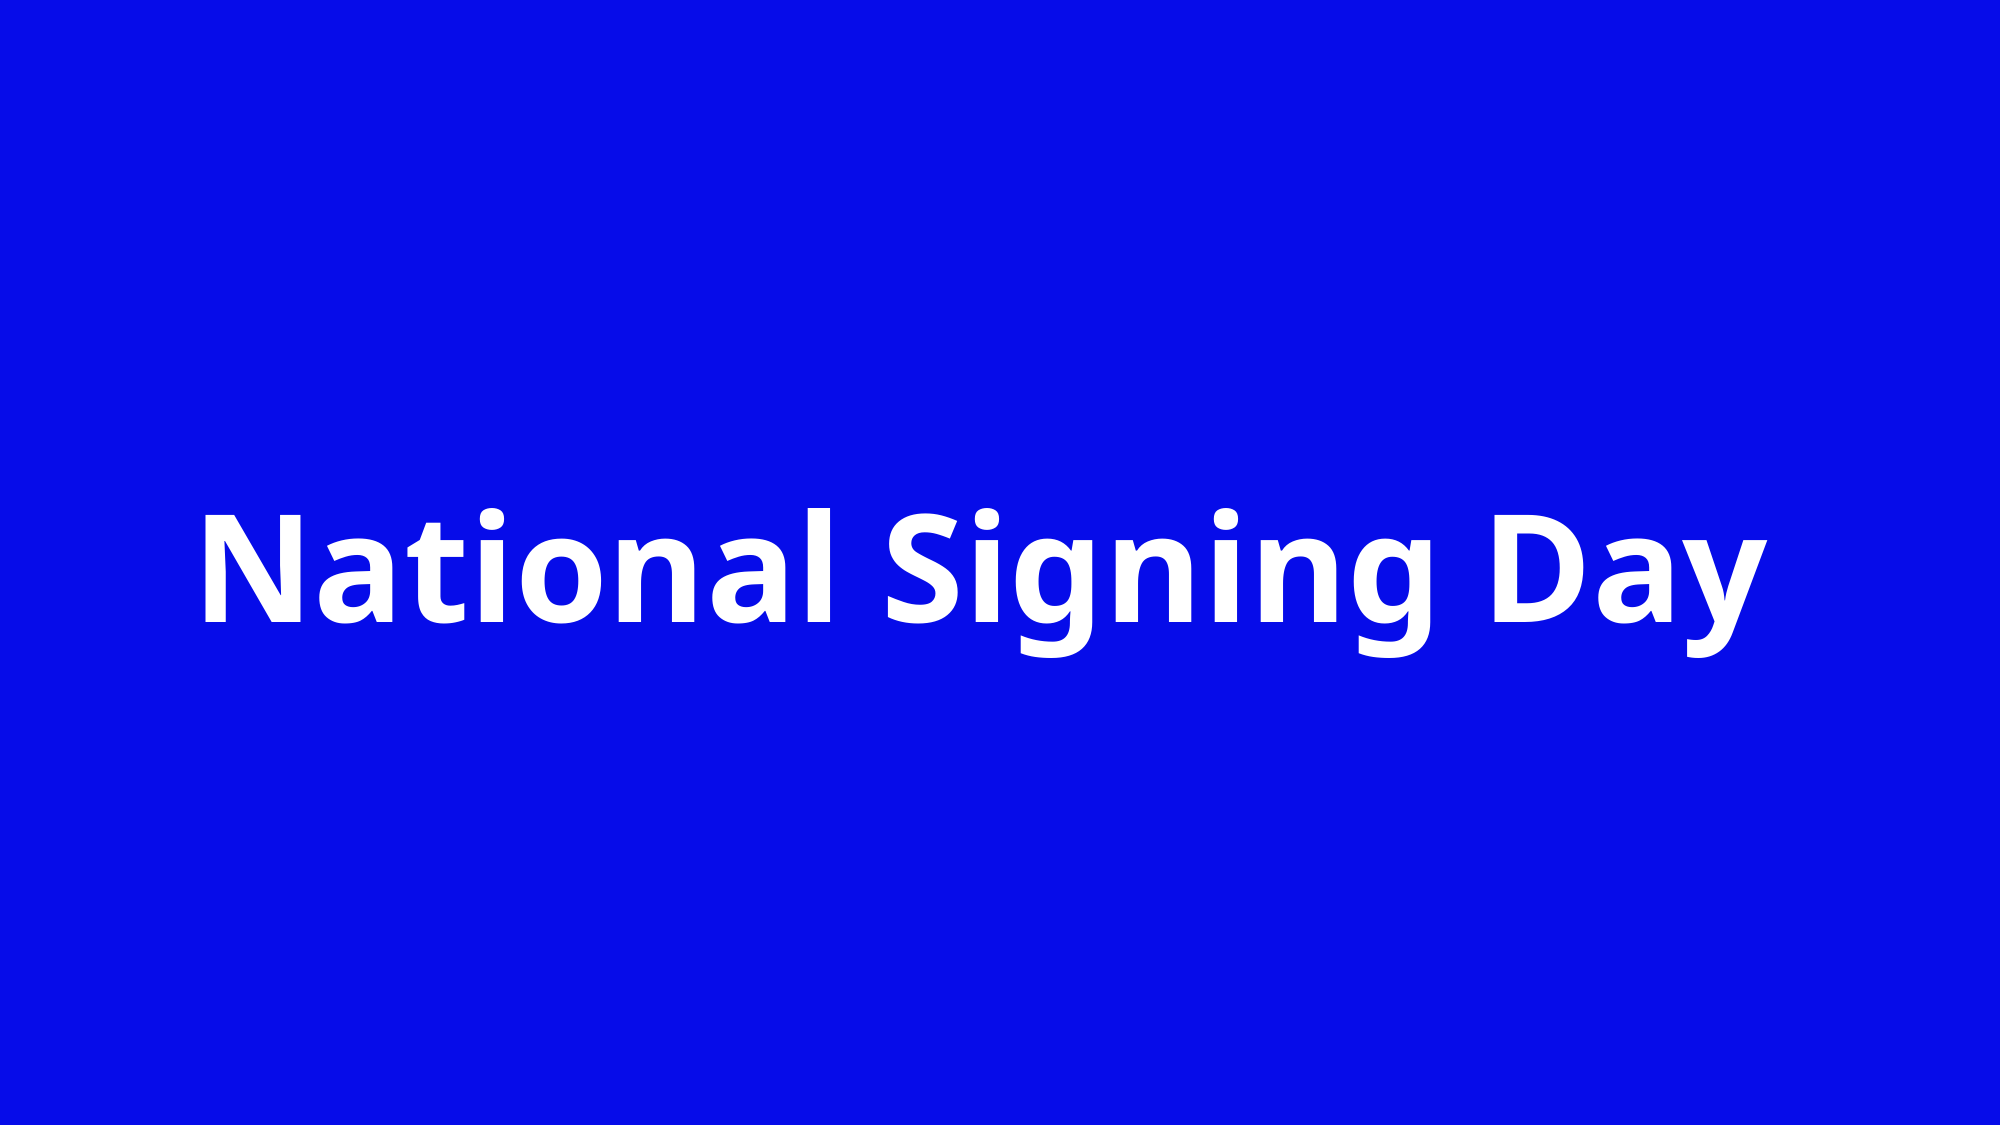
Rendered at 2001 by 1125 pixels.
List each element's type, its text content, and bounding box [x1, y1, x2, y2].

text_box National Signing Day [0, 0, 2000, 1125]
